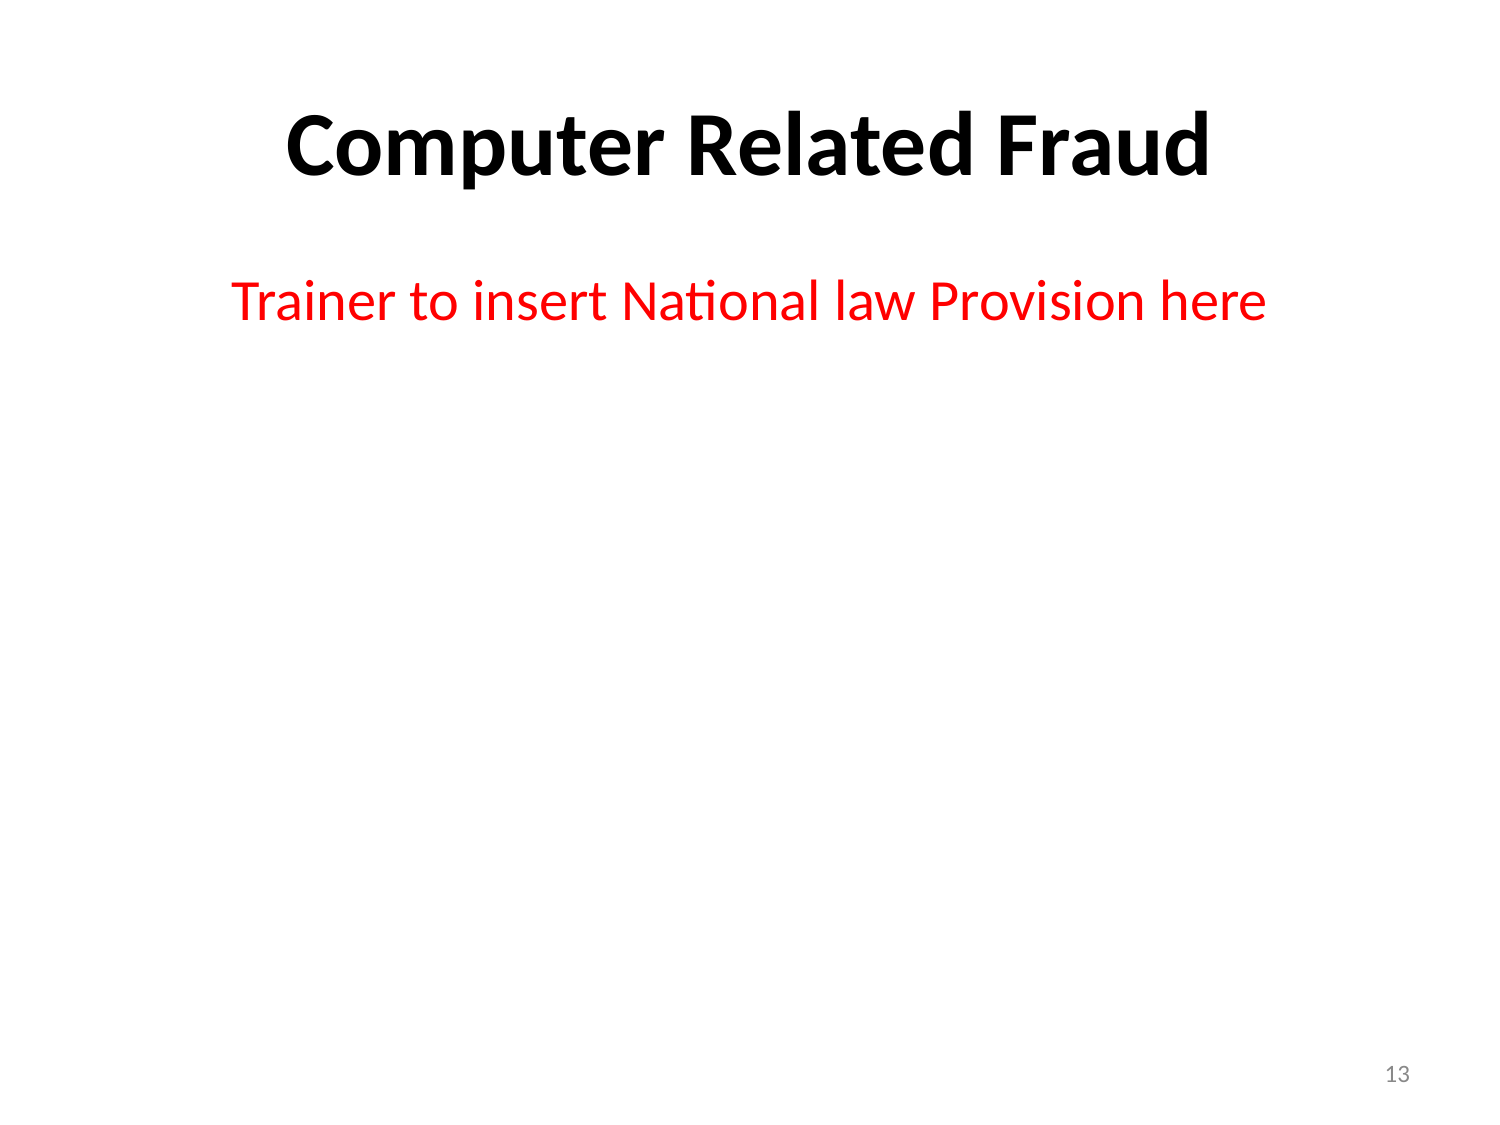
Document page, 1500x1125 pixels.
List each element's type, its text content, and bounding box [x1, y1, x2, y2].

slide_number 13 [1074, 1042, 1425, 1103]
title Computer Related Fraud [75, 45, 1425, 233]
list Trainer to insert National law Provision here [75, 262, 1425, 1005]
